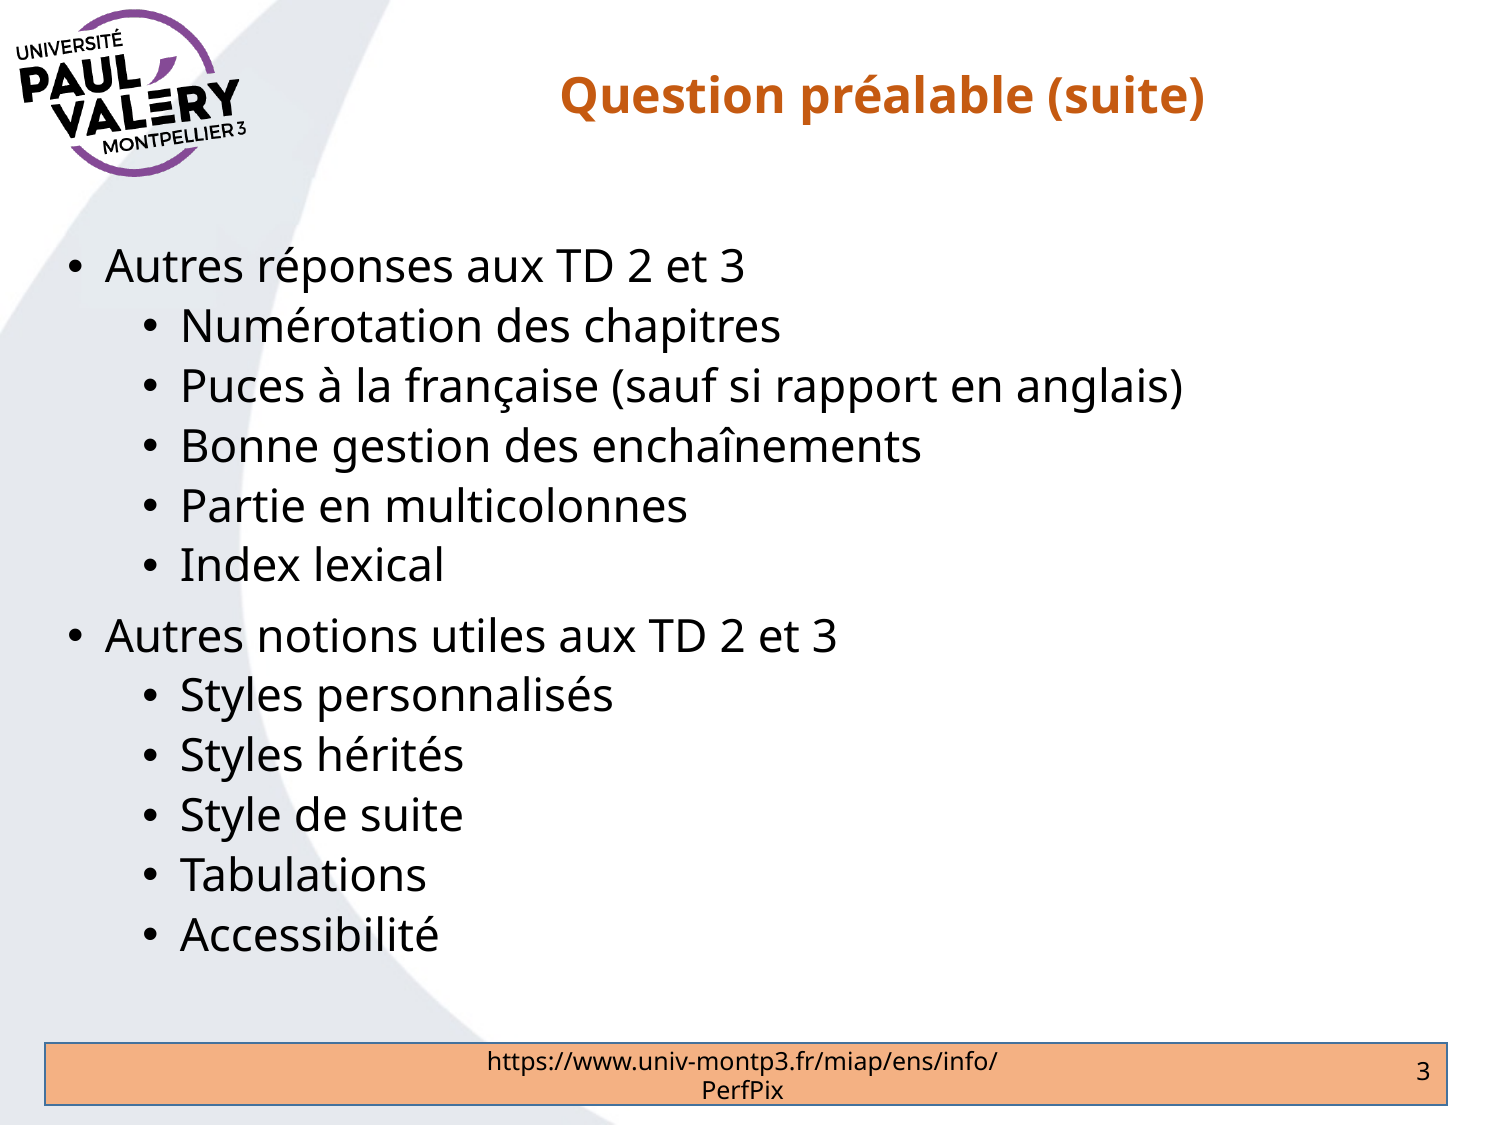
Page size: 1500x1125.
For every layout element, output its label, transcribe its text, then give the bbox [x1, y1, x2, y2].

picture [0, 0, 1500, 1125]
list Autres réponses aux TD 2 et 3 Numérotation des chapitres Puces à la française (sauf si rapport en anglais) Bonne gestion des enchaînements Partie en multicolonnes Index lexical Autres notions utiles aux TD 2 et 3 Styles personnalisés Styles hérités Style de suite Tabulations Accessibilité [52, 235, 1446, 1001]
title Question préalable (suite) [319, 28, 1446, 168]
slide_number 3 [1107, 1042, 1446, 1103]
